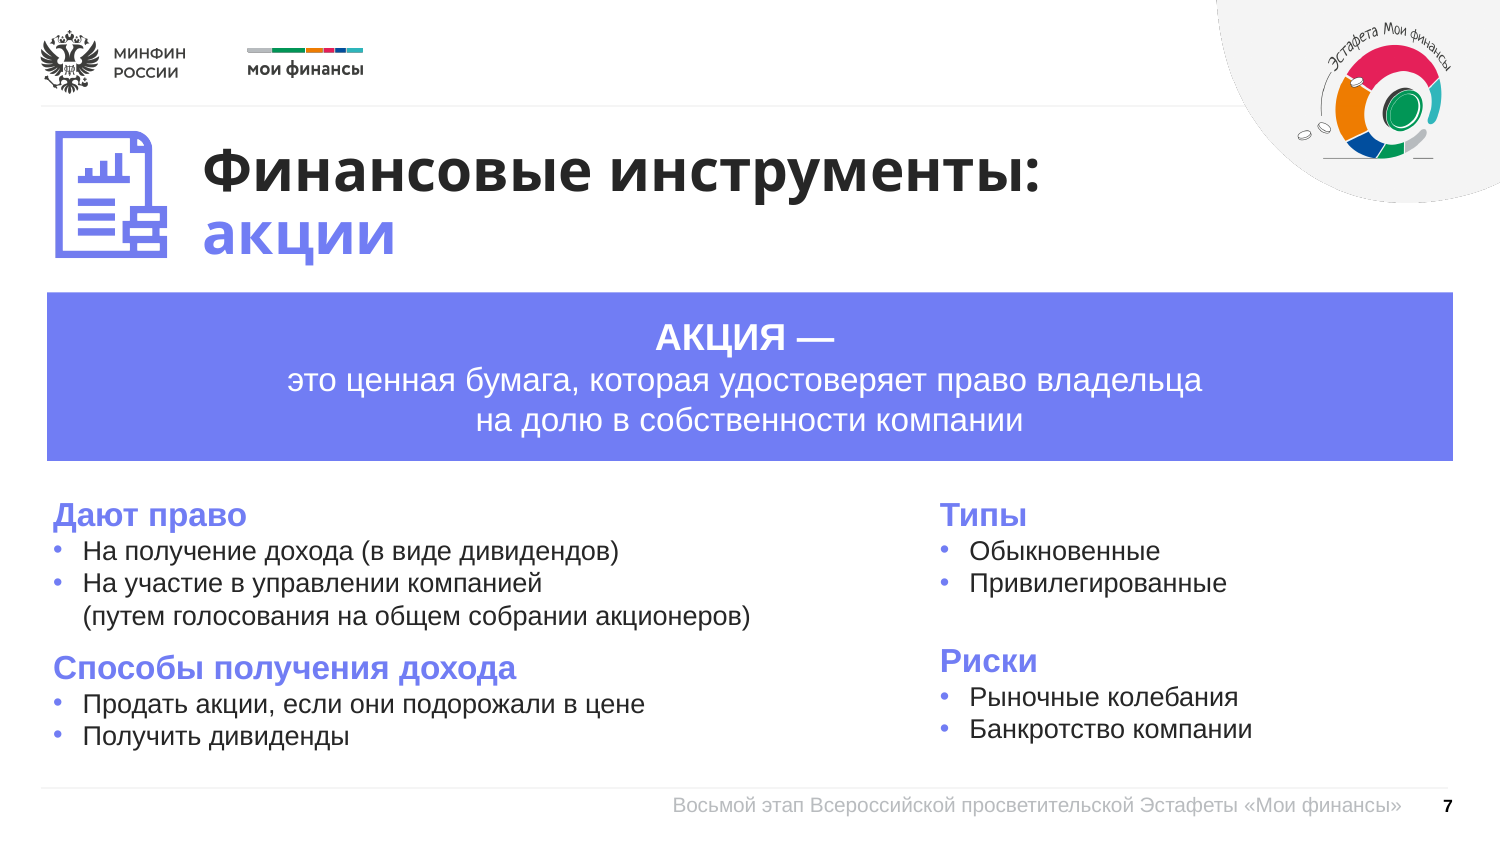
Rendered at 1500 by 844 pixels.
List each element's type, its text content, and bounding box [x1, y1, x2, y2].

picture [247, 48, 363, 78]
text_box Дают право На получение дохода (в виде дивидендов) На участие в управлении компанией (путем голосования на общем собрании акционеров) [53, 493, 897, 632]
text_box Риски Рыночные колебания Банкротство компании [939, 631, 1294, 752]
text_box Способы получения дохода Продать акции, если они подорожали в цене Получить дивиденды [53, 646, 750, 759]
text_box Типы Обыкновенные Привилегированные [939, 493, 1284, 599]
slide_number 7 [1402, 794, 1453, 844]
text_box Финансовые инструменты: акции [202, 141, 1170, 262]
picture [40, 30, 185, 94]
text_box АКЦИЯ — это ценная бумага, которая удостоверяет право владельца на долю в собственности компании [133, 307, 1367, 444]
picture [46, 126, 175, 263]
text_box [47, 292, 1453, 461]
picture [1216, 0, 1500, 203]
